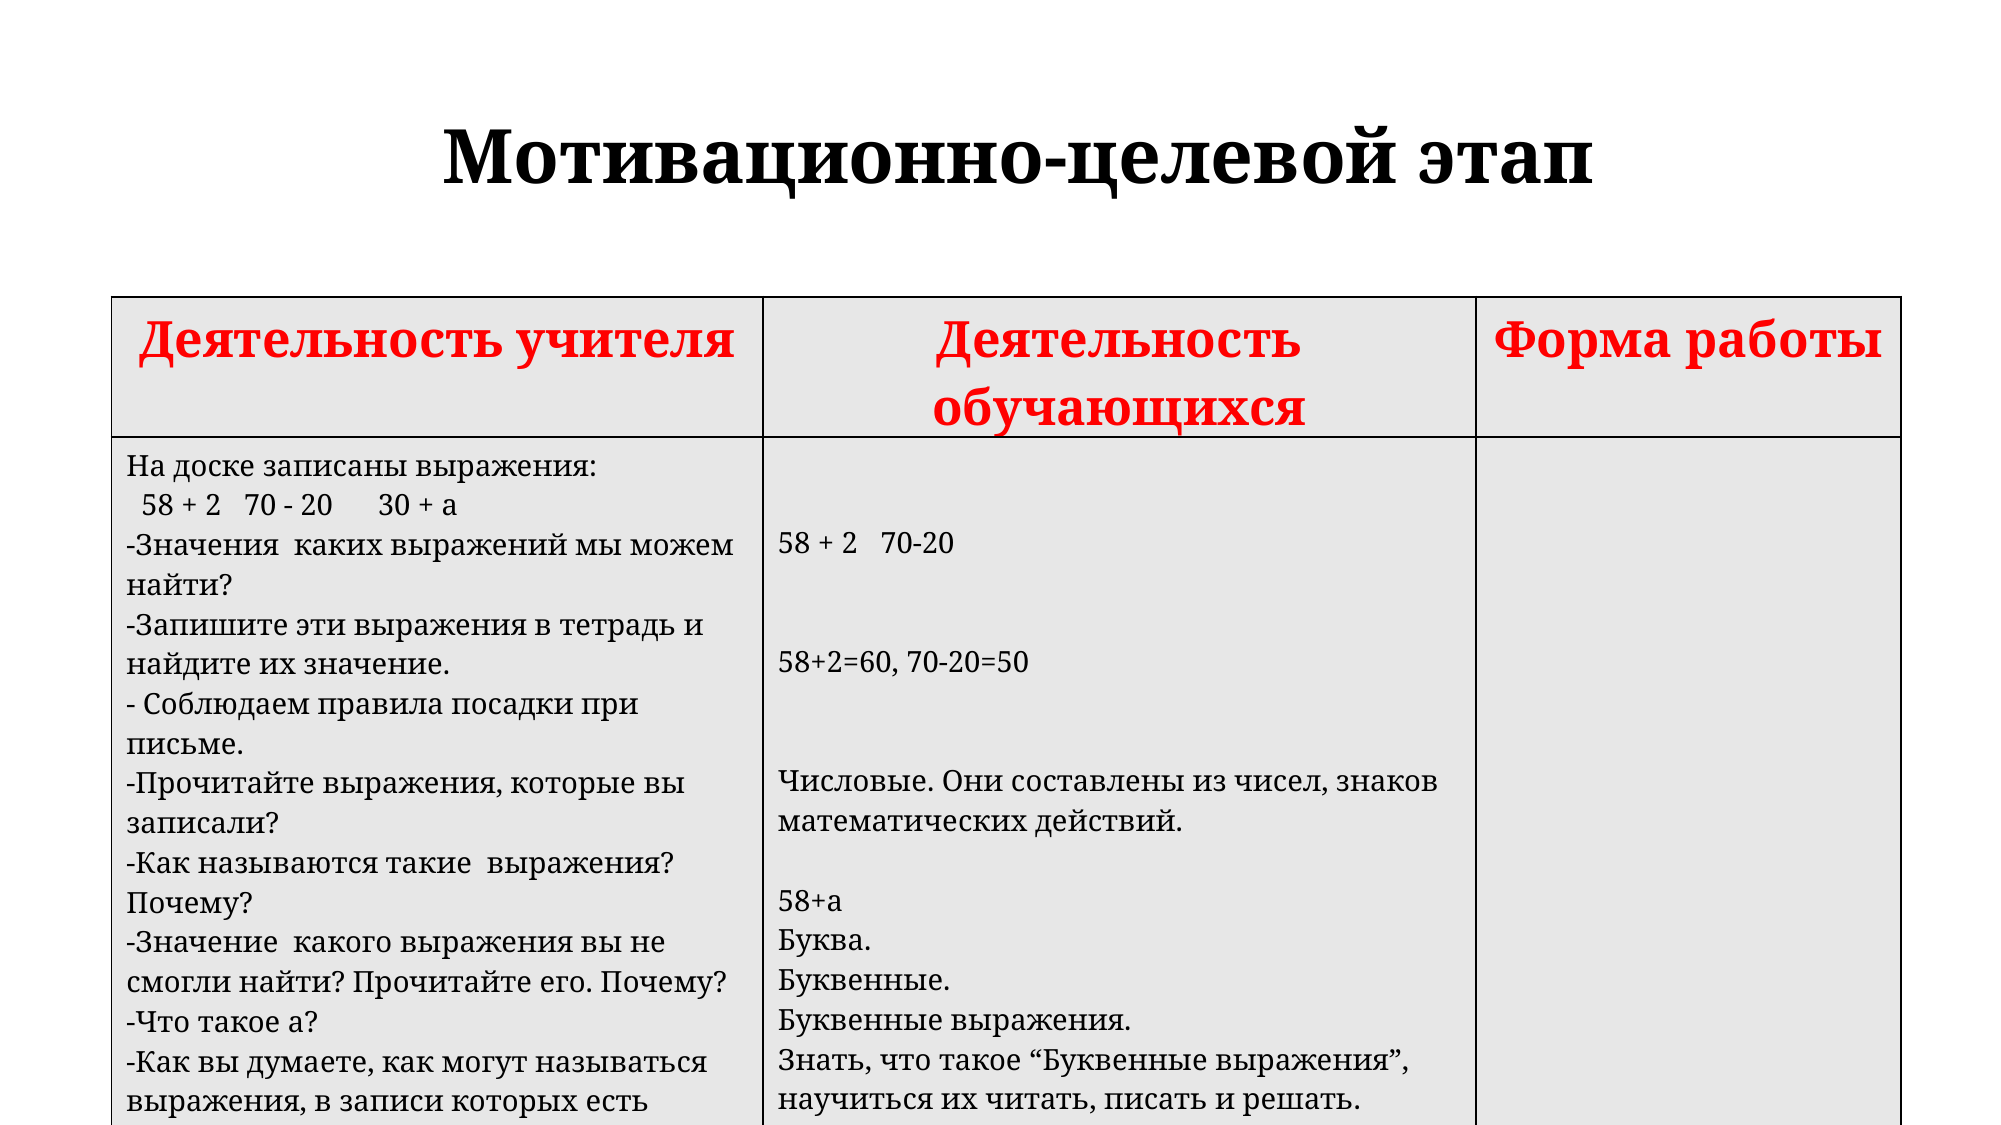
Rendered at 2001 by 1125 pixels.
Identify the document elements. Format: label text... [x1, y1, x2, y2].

table_cell [1477, 438, 1900, 1125]
table_cell На доске записаны выражения: 58 + 2 70 - 20 30 + а -Значения каких выражений мы можем найти? -Запишите эти выражения в тетрадь и найдите их значение. - Соблюдаем правила посадки при письме. -Прочитайте выражения, которые вы записали? -Как называются такие выражения? Почему? -Значение какого выражения вы не смогли найти? Прочитайте его. Почему? -Что такое а? -Как вы думаете, как могут называться выражения, в записи которых есть буква? -Попробуйте сформулировать тему урока. -Предположите, какие у нас задачи, цели урока? [112, 438, 762, 1125]
table_header Деятельность обучающихся [764, 298, 1475, 436]
text_box Мотивационно-целевой этап [368, 11, 1669, 252]
table_header Форма работы [1477, 298, 1900, 436]
table_cell 58 + 2 70-20 58+2=60, 70-20=50 Числовые. Они составлены из чисел, знаков математических действий. 58+а Буква. Буквенные. Буквенные выражения. Знать, что такое “Буквенные выражения”, научиться их читать, писать и решать. [764, 438, 1475, 1125]
table_header Деятельность учителя [112, 298, 762, 436]
